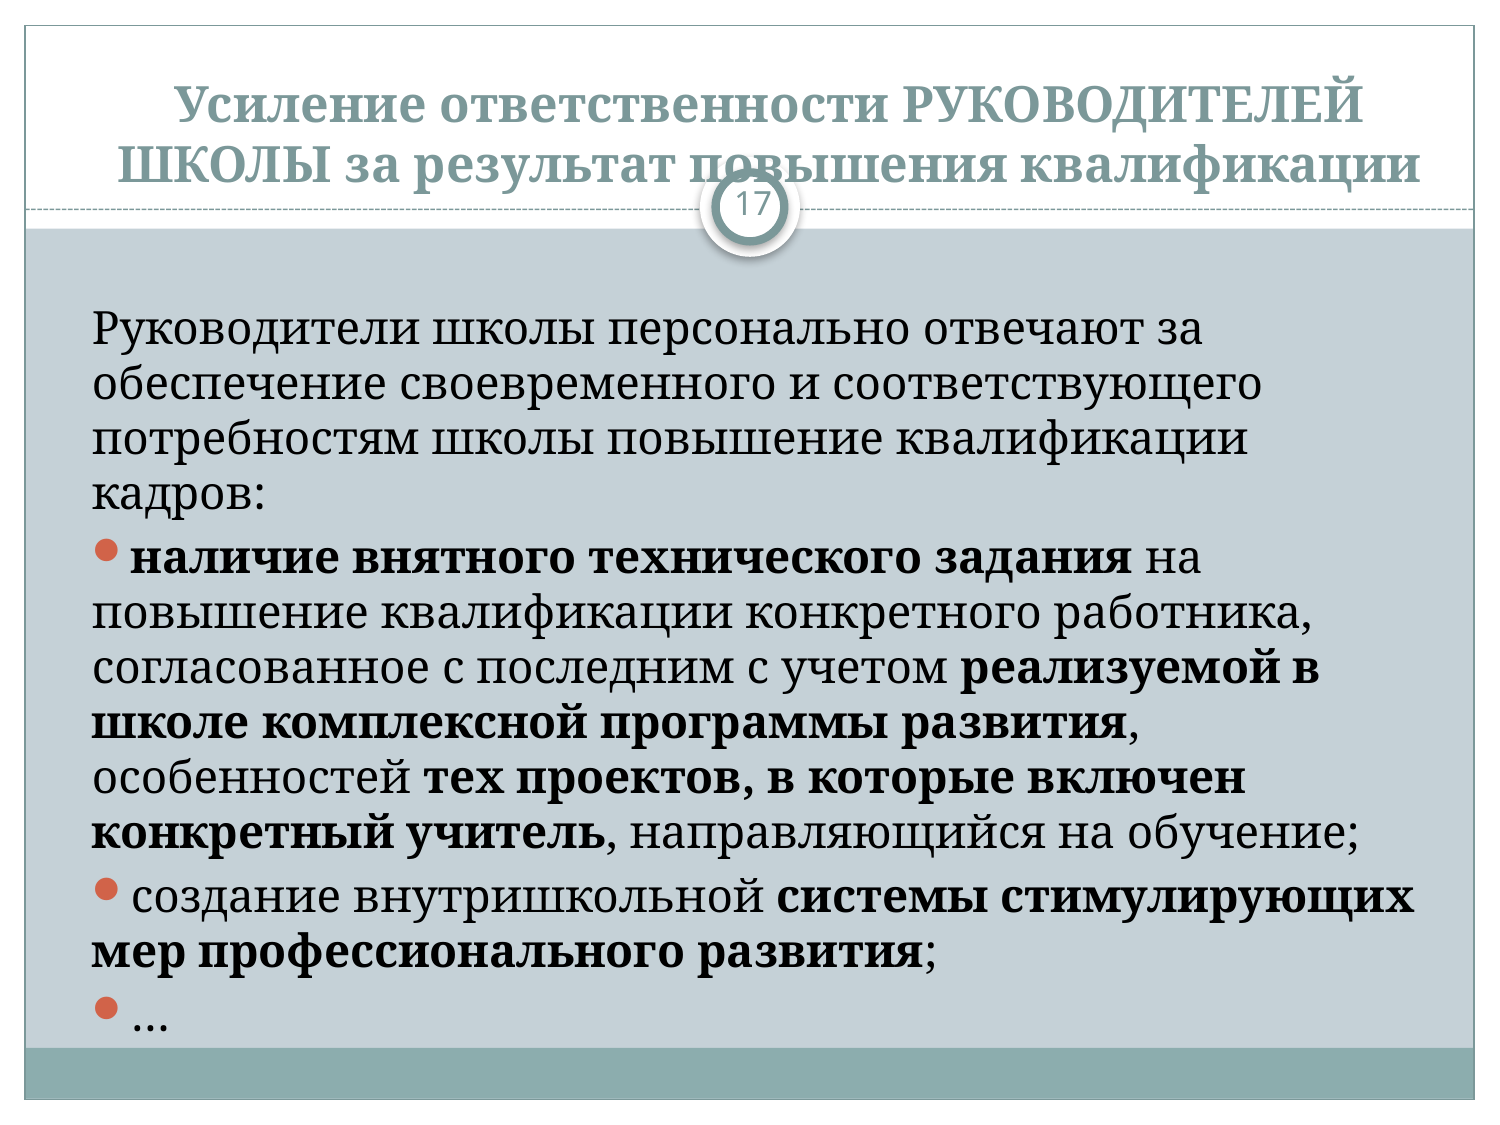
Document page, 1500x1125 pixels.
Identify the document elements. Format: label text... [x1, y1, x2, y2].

slide_number 17 [715, 168, 791, 241]
list Руководители школы персонально отвечают за обеспечение своевременного и соответствующего потребностям школы повышение квалификации кадров: наличие внятного технического задания на повышение квалификации конкретного работника, согласованное с последним с учетом реализуемой в школе комплексной программы развития, особенностей тех проектов, в которые включен конкретный учитель, направляющийся на обучение; создание внутришкольной системы стимулирующих мер профессионального развития; … [76, 290, 1438, 1064]
title Усиление ответственности РУКОВОДИТЕЛЕЙ ШКОЛЫ за результат повышения квалификации [100, 37, 1438, 200]
